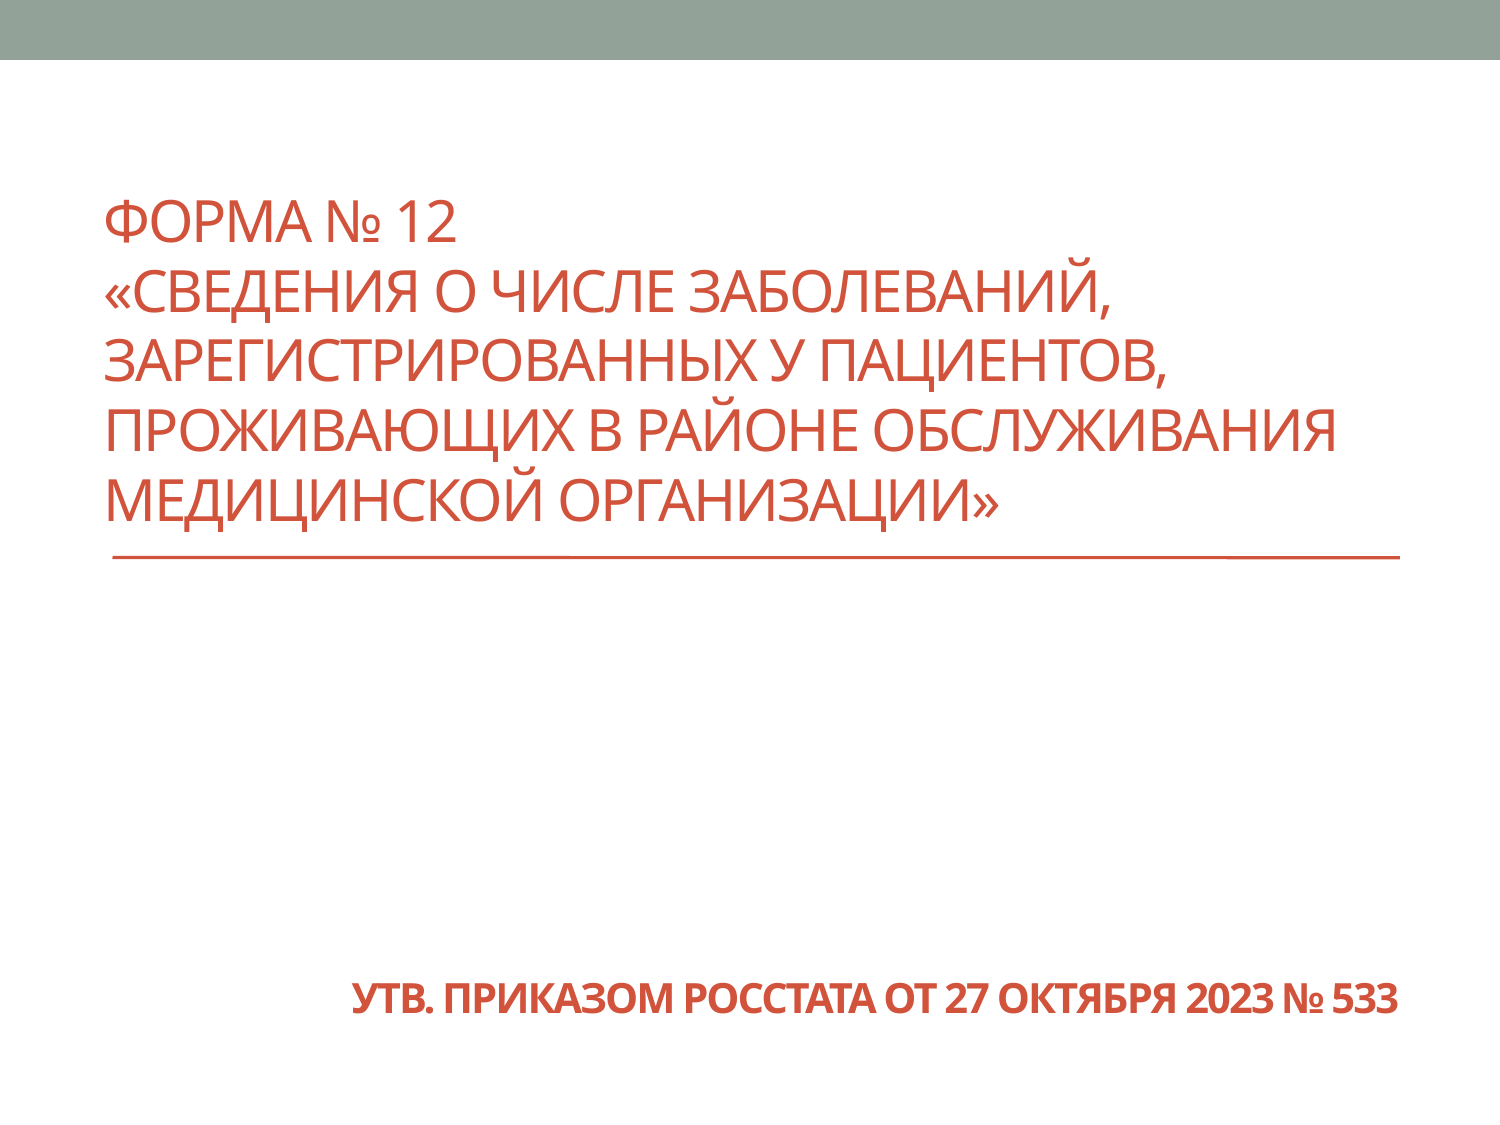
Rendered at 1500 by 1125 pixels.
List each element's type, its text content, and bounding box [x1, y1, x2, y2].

text_box Утв. Приказом РОССТАТа от 27 октября 2023 № 533 [336, 964, 1435, 1029]
title Форма № 12 «СВЕДЕНИЯ О ЧИСЛЕ ЗАБОЛЕВАНИЙ, ЗАРЕГИСТРИРОВАННЫХ У ПАЦИЕНТОВ, ПРОЖИВАЮЩИХ В РАЙОНЕ ОБСЛУЖИВАНИЯ МЕДИЦИНСКОЙ ОРГАНИЗАЦИИ» [88, 125, 1400, 542]
